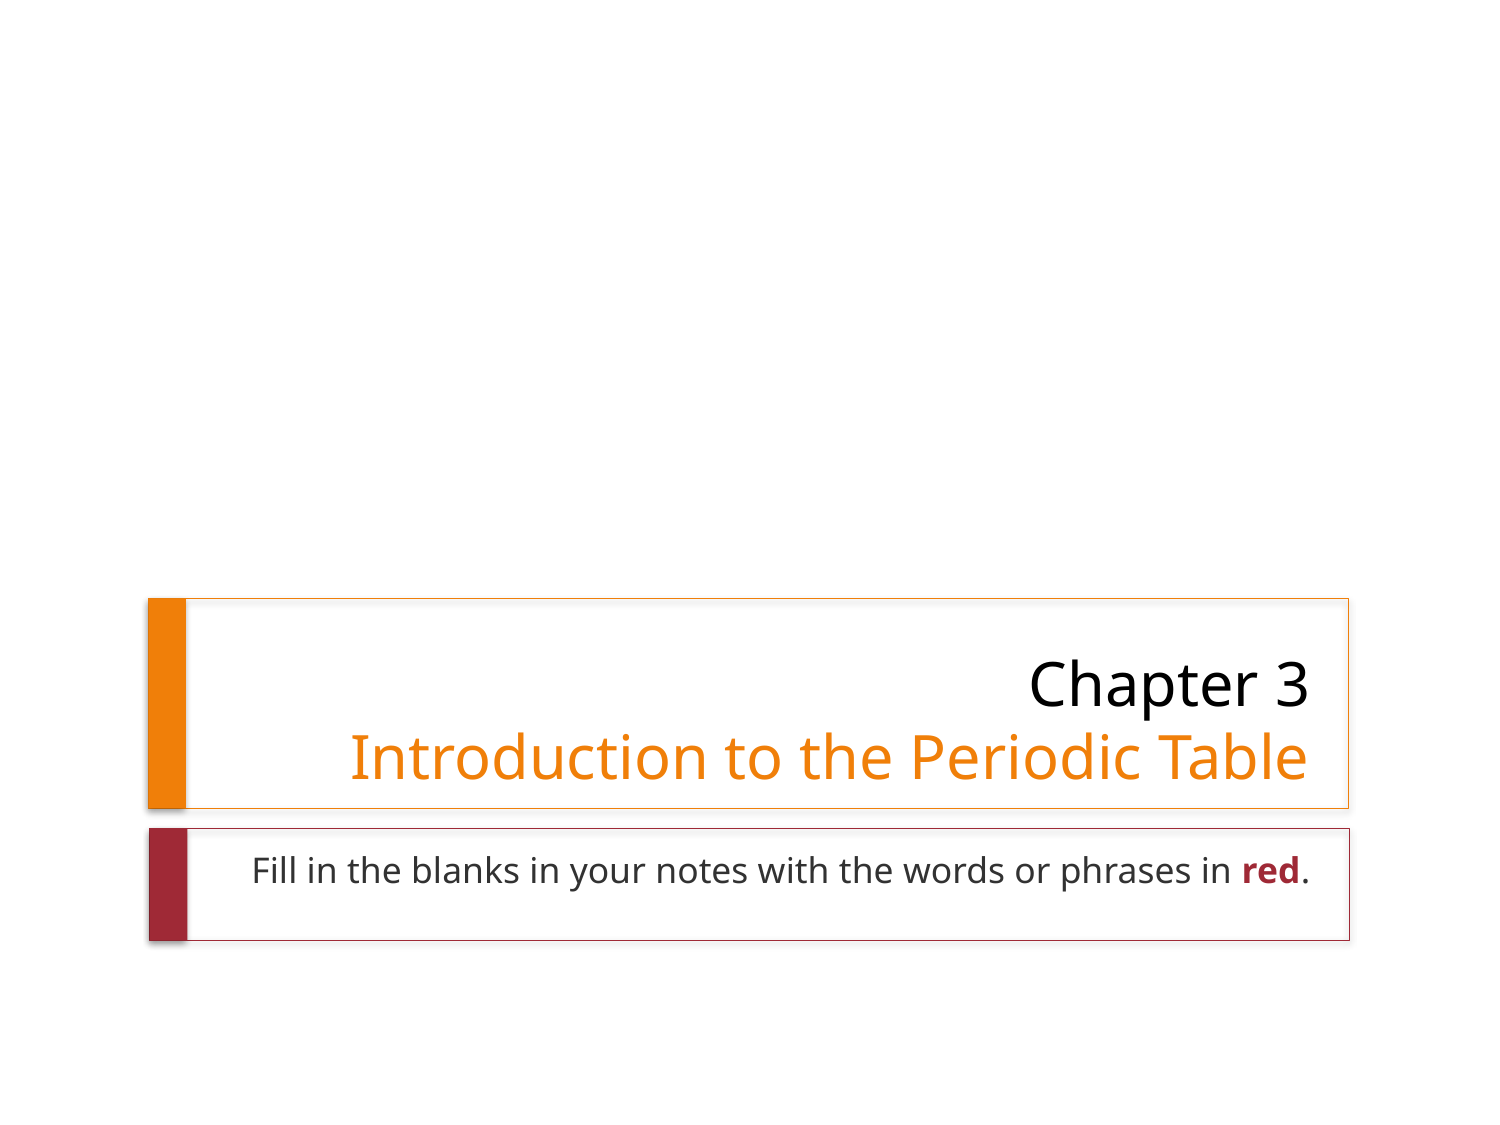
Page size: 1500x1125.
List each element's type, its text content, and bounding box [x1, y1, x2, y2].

title Chapter 3 Introduction to the Periodic Table [200, 637, 1325, 800]
subtitle Fill in the blanks in your notes with the words or phrases in red. [200, 840, 1325, 929]
